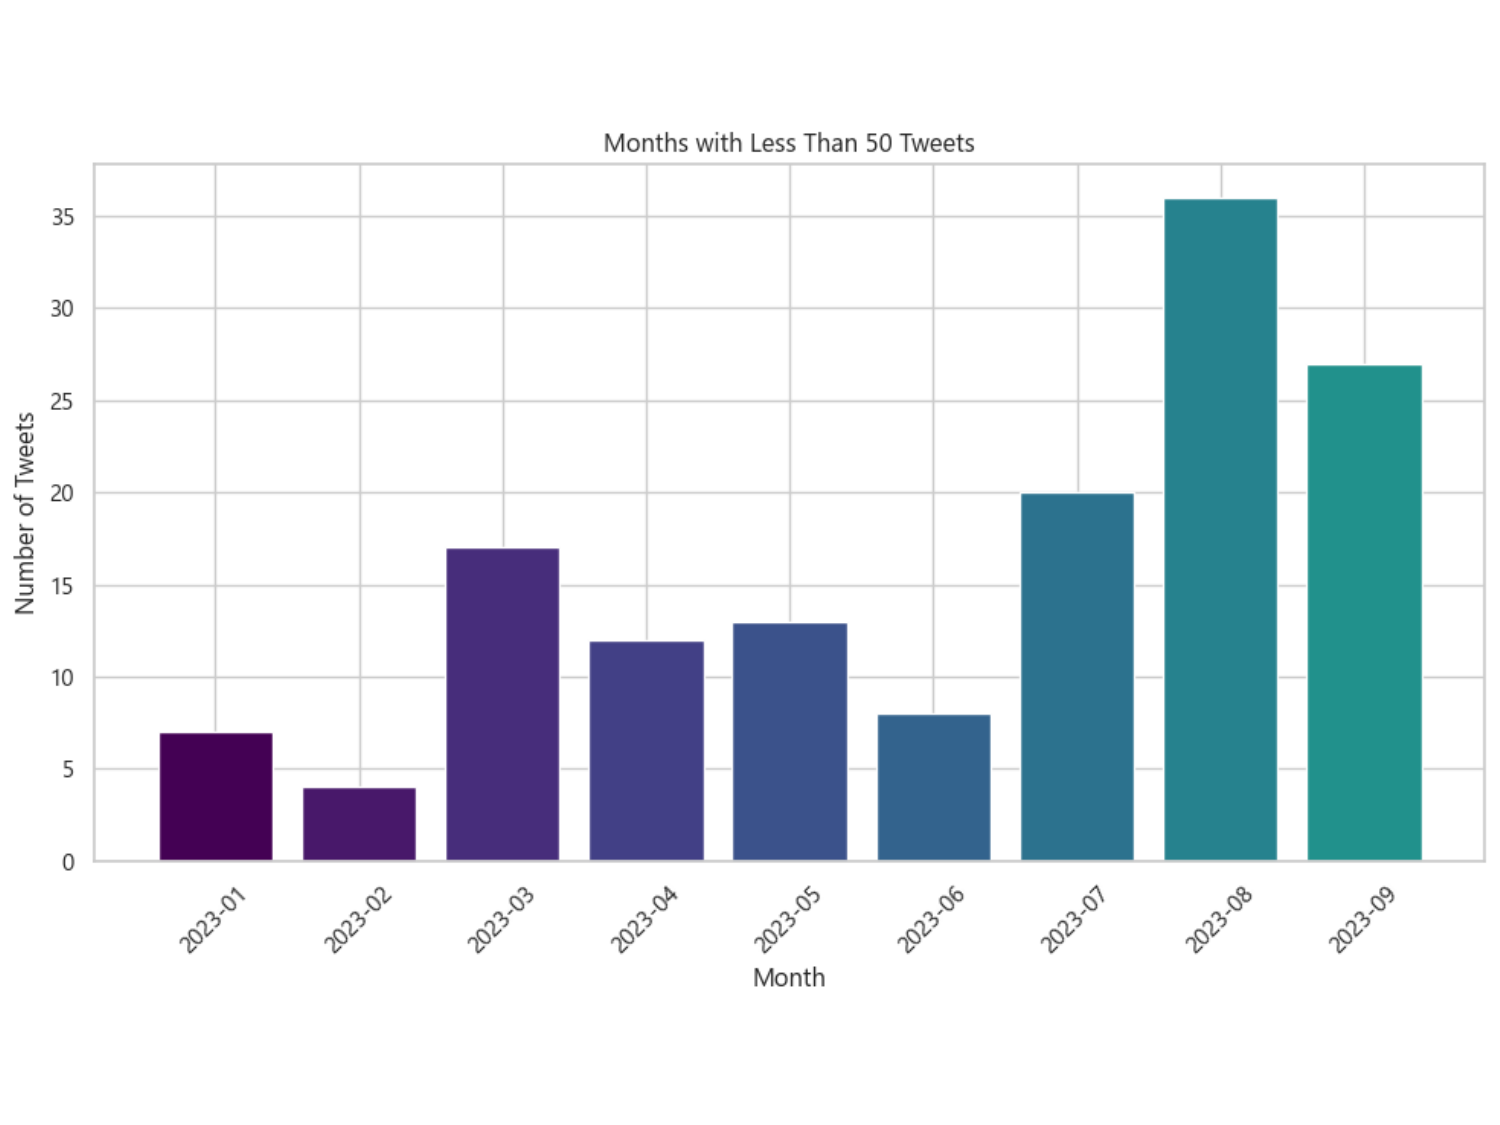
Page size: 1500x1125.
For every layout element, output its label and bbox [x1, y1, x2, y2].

picture [0, 117, 1500, 1008]
